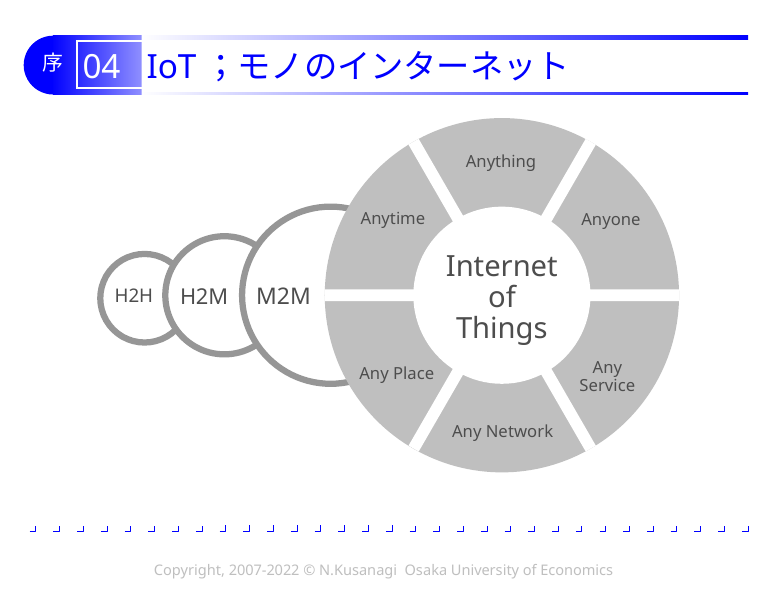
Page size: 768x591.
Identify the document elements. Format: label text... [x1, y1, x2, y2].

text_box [100, 117, 680, 473]
title 04 IoT；モノのインターネット [76, 40, 756, 89]
